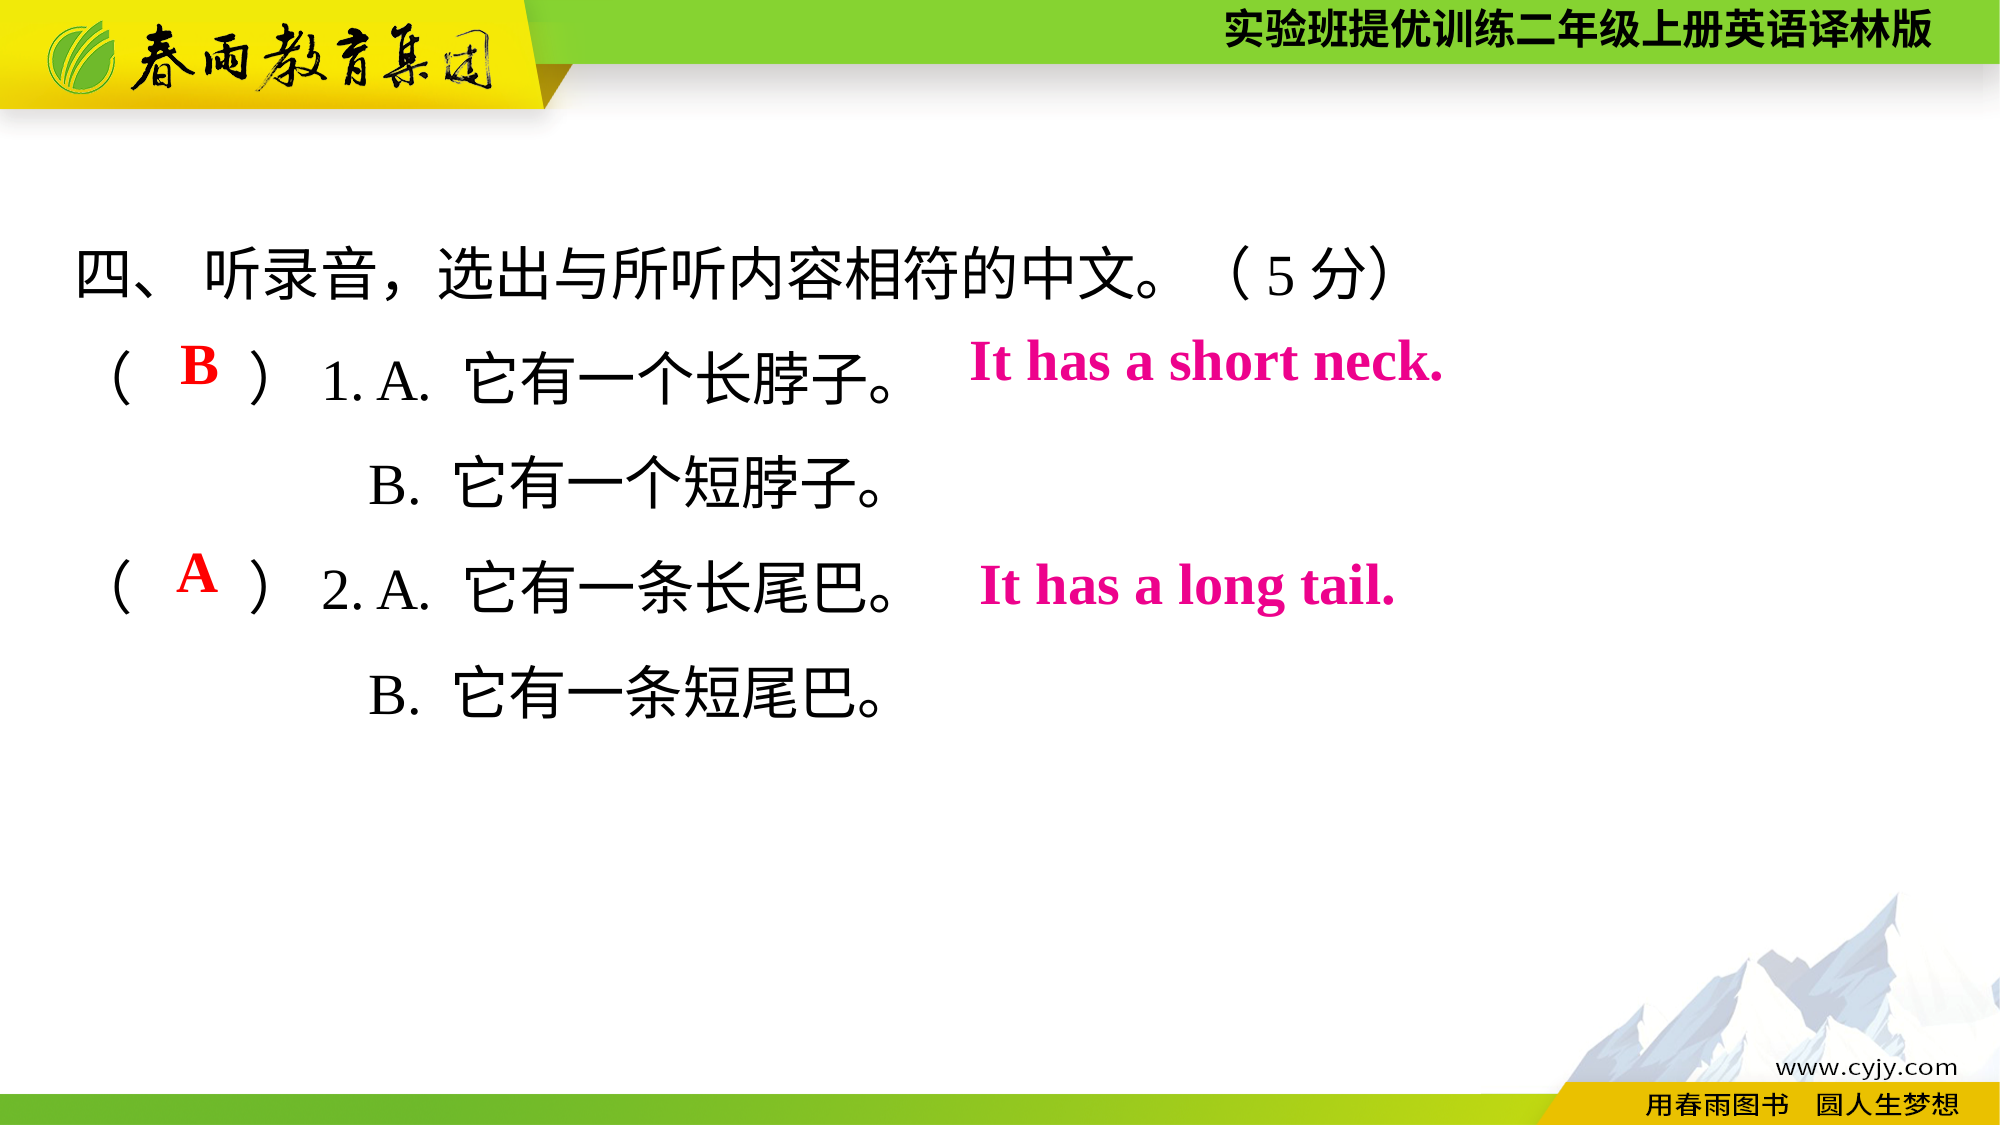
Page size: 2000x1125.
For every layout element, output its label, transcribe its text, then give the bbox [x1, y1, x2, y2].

text_box B [165, 318, 235, 404]
picture [0, 0, 2000, 1125]
text_box It has a short neck. [955, 314, 1460, 400]
list 四、 听录音，选出与所听内容相符的中文。（5分） （ ）1. A. 它有一个长脖子。 B. 它有一个短脖子。 （ ）2. A. 它有一条长尾巴。 B. 它有一条短尾巴。 [59, 194, 1944, 740]
text_box A [161, 527, 234, 612]
text_box It has a long tail. [964, 538, 1412, 624]
